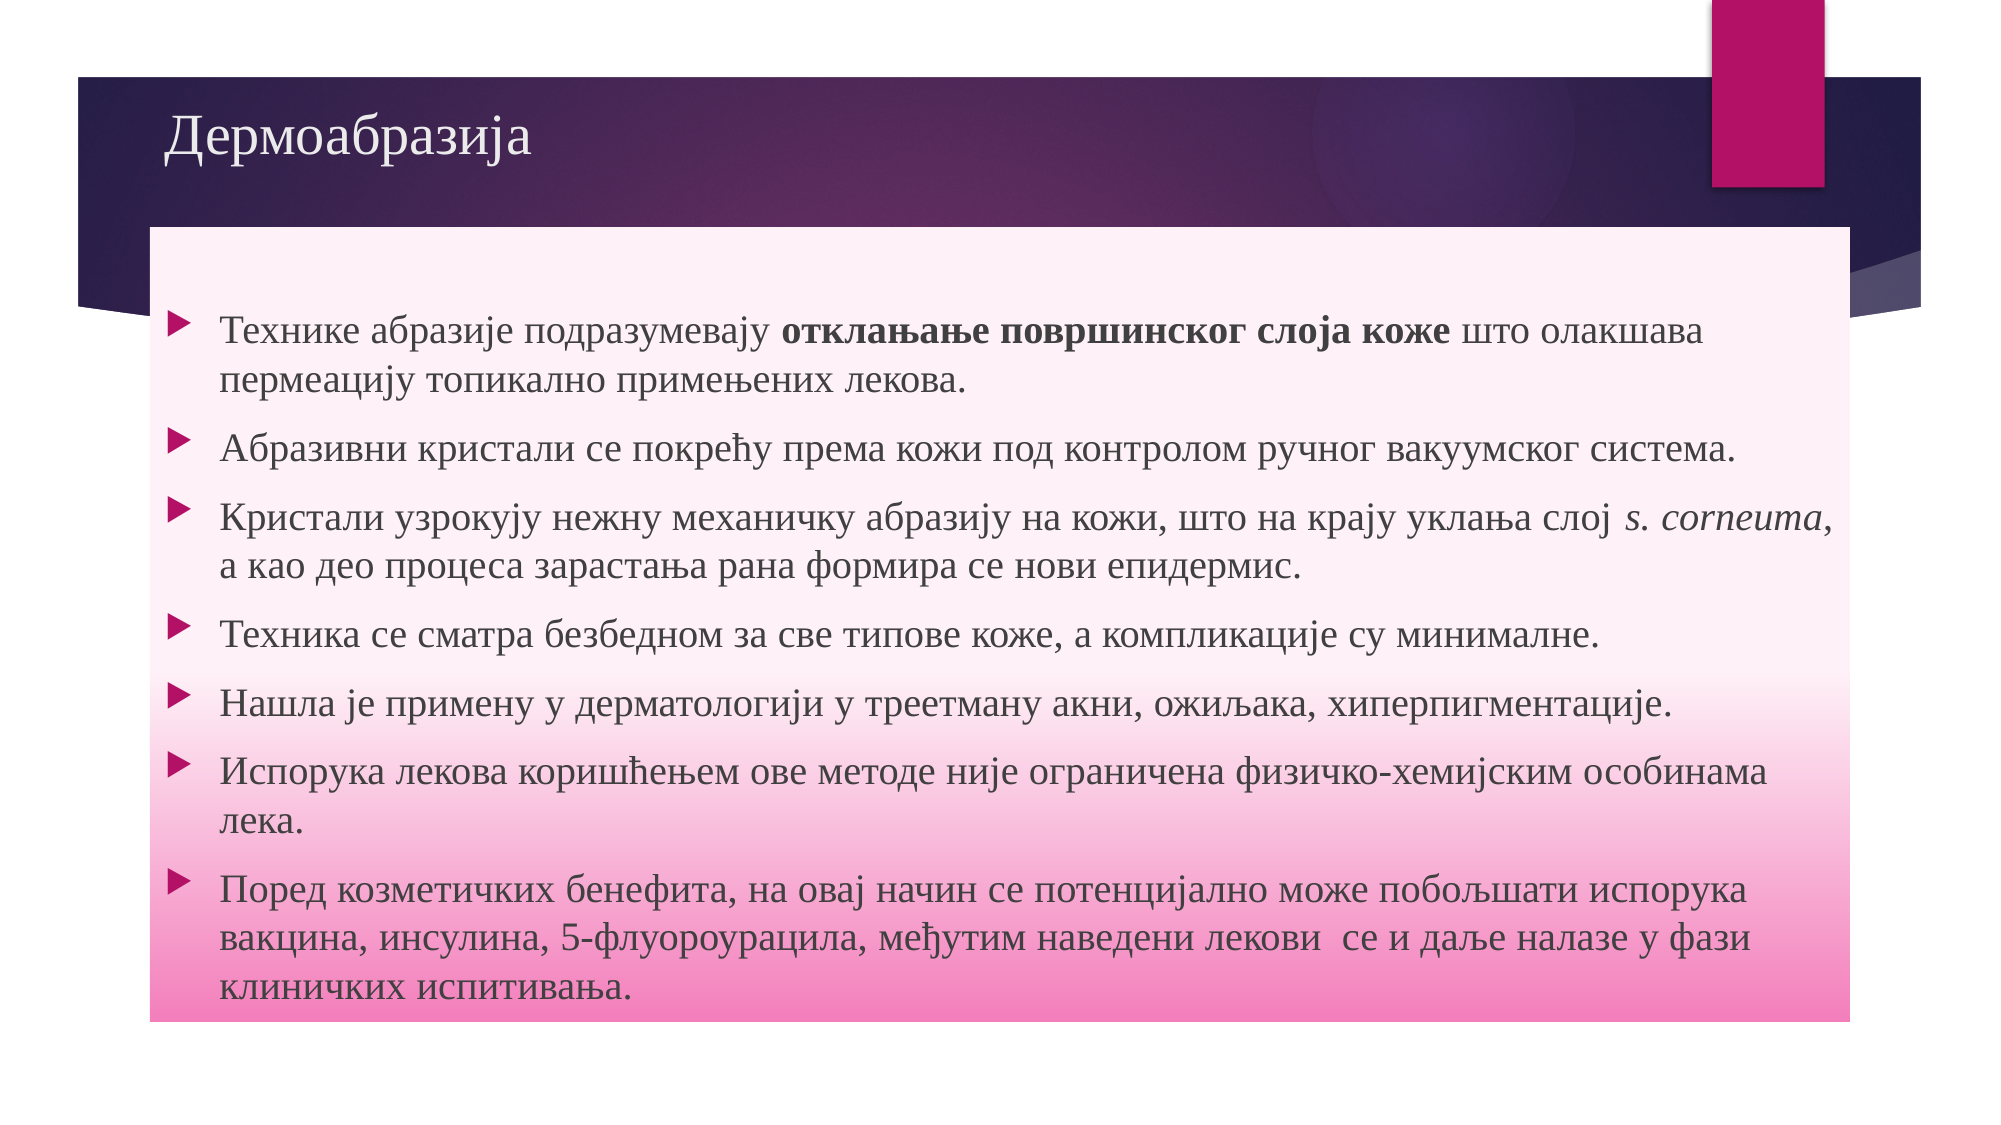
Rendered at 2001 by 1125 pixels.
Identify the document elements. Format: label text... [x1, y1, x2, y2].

title Дермоабразија [149, 0, 1851, 262]
list Технике абразије подразумевају отклањање површинског слоја коже што олакшава пермеацију топикално примењених лекова. Абразивни кристали се покрећу према кожи под контролом ручног вакуумског система. Кристали узрокују нежну механичку абразију на кожи, што на крају уклања слој s. сorneuma, a као део процеса зарастања рана формира се нови епидермис. Техника се сматра безбедном за све типове коже, а компликације су минималне. Нашла је примену у дерматологији у треетману акни, ожиљака, хиперпигментације. Испорука лекова коришћењем ове методе није ограничена физичко-хемијским особинама лека. Поред козметичких бенефита, на овај начин се потенцијално може побољшати испорука вакцина, инсулина, 5-флуороурацила, међутим наведени лекови се и даље налазе у фази клиничких испитивања. [149, 227, 1850, 1022]
